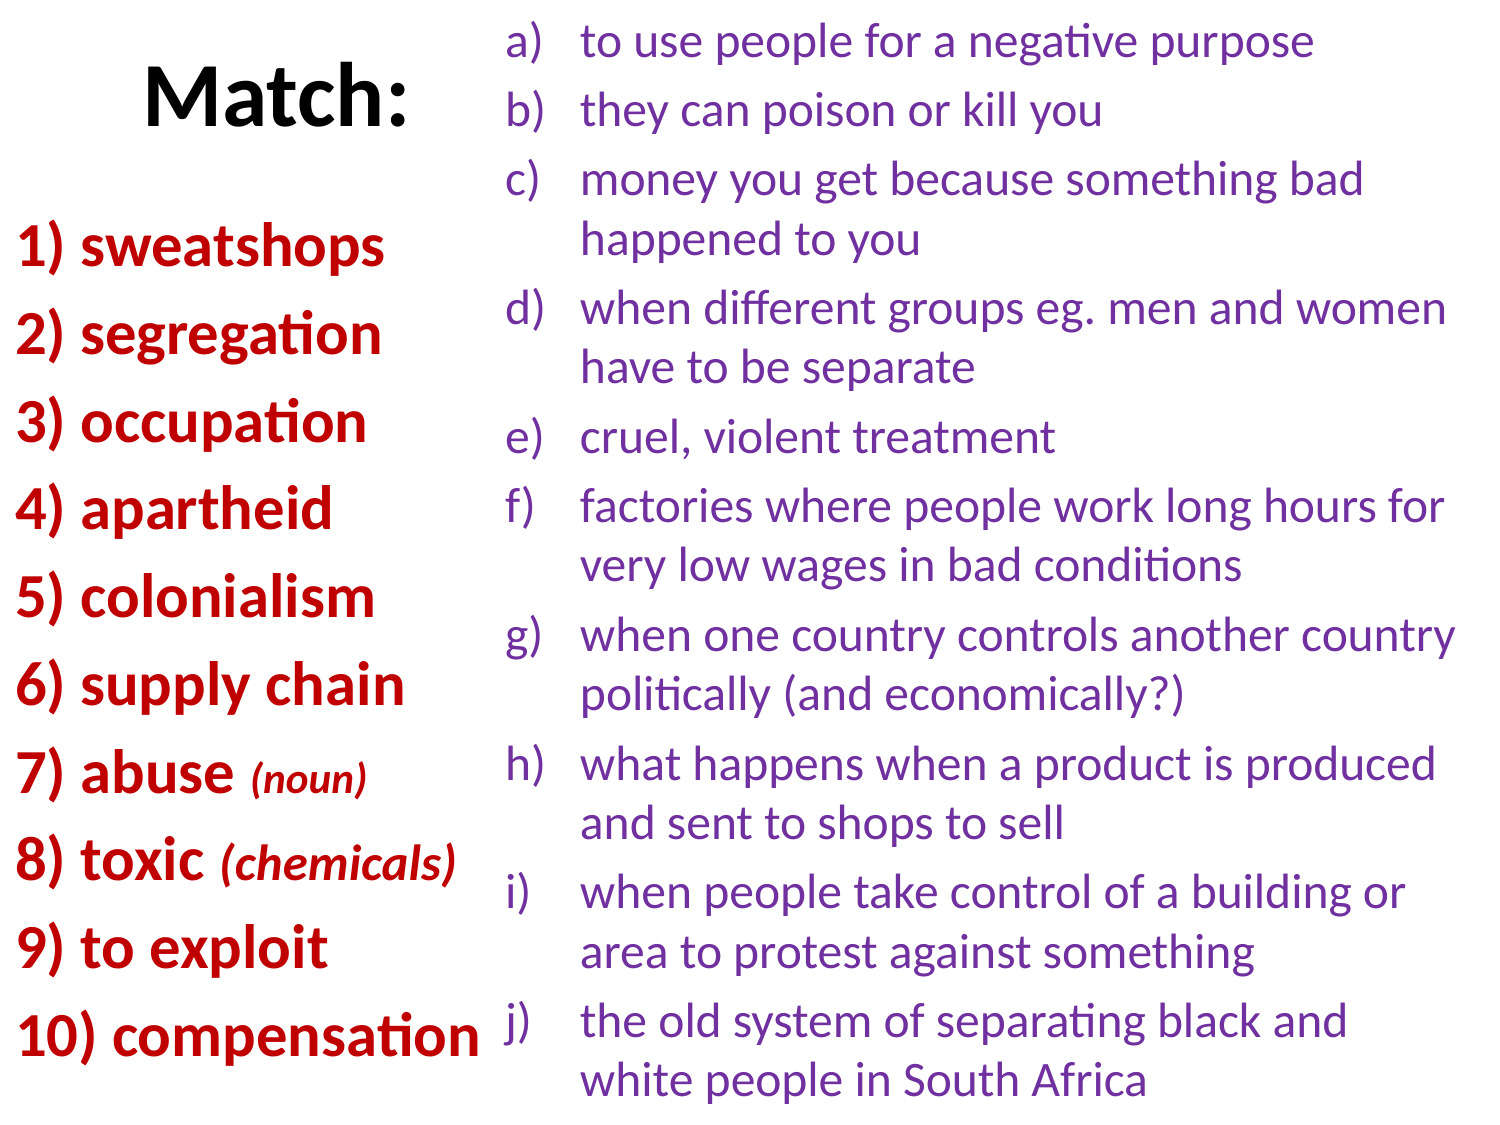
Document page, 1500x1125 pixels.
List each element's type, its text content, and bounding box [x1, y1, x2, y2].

list to use people for a negative purpose they can poison or kill you money you get because something bad happened to you when different groups eg. men and women have to be separate cruel, violent treatment factories where people work long hours for very low wages in bad conditions when one country controls another country politically (and economically?) what happens when a product is produced and sent to shops to sell when people take control of a building or area to protest against something the old system of separating black and white people in South Africa [490, 0, 1483, 1125]
title Match: [75, 19, 479, 161]
list 1) sweatshops 2) segregation 3) occupation 4) apartheid 5) colonialism 6) supply chain 7) abuse (noun) 8) toxic (chemicals) 9) to exploit 10) compensation [0, 196, 490, 1094]
